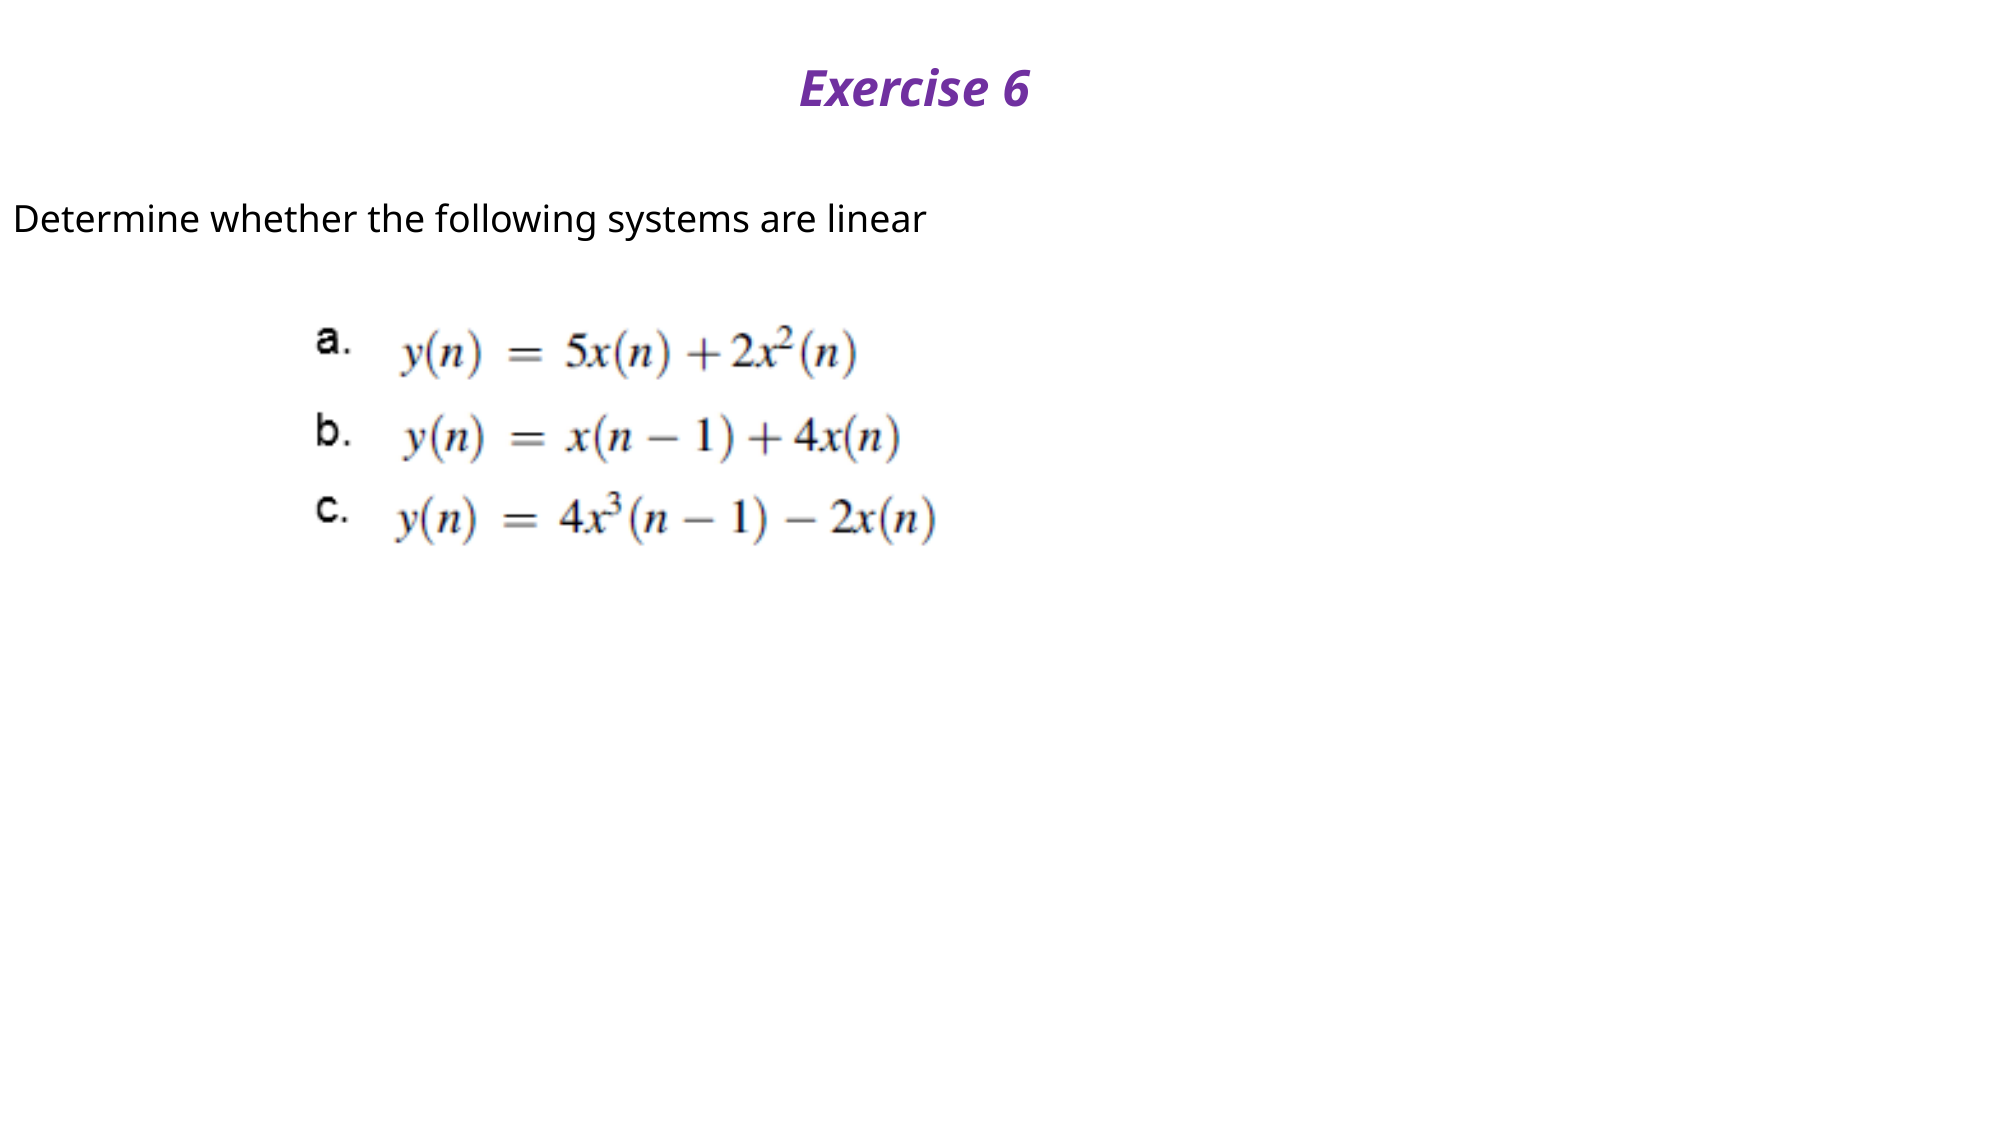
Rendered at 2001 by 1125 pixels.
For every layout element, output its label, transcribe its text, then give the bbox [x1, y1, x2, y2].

picture [275, 311, 979, 569]
text_box Exercise 6 [783, 45, 1045, 124]
text_box Determine whether the following systems are linear [0, 184, 943, 248]
